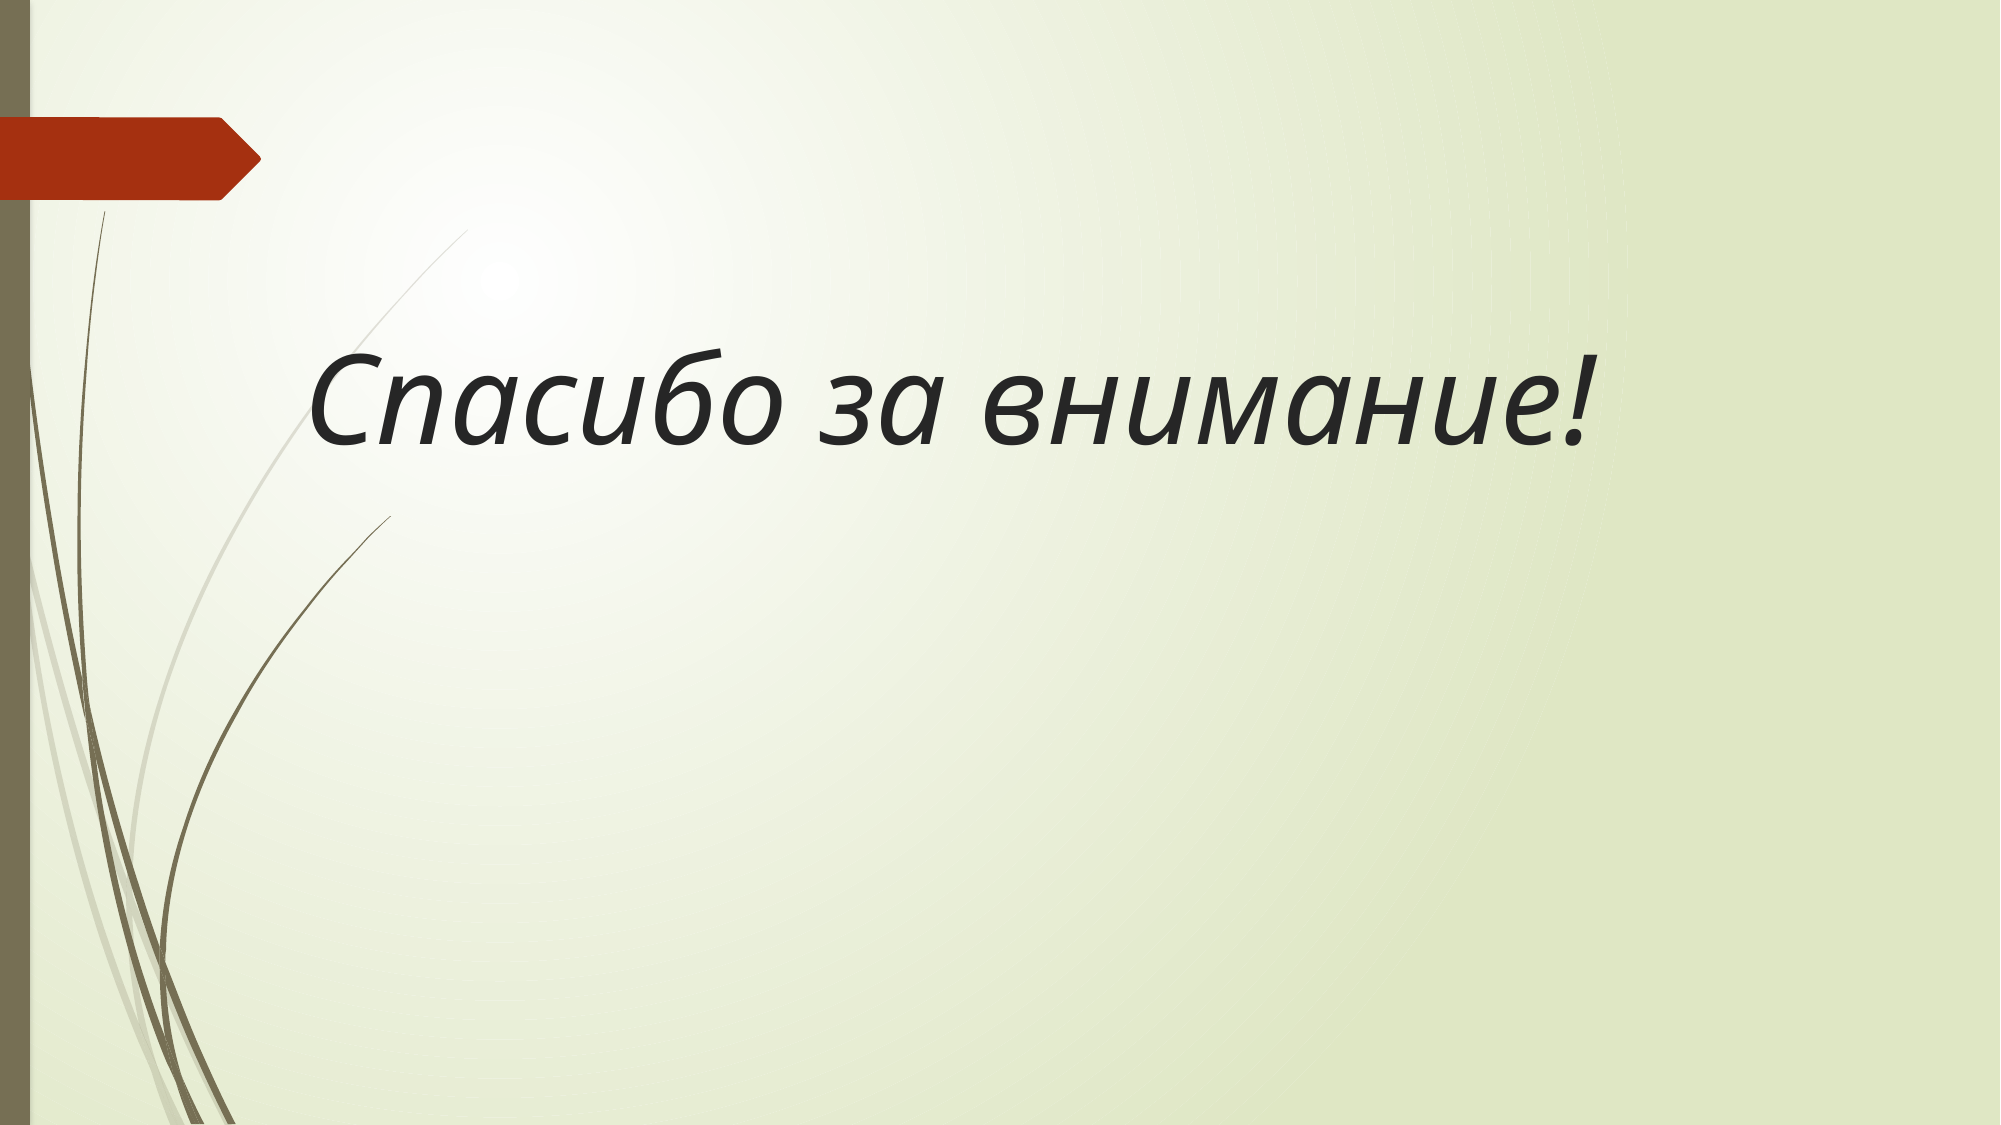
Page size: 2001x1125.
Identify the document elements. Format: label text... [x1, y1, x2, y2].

title Спасибо за внимание! [288, 312, 1888, 660]
